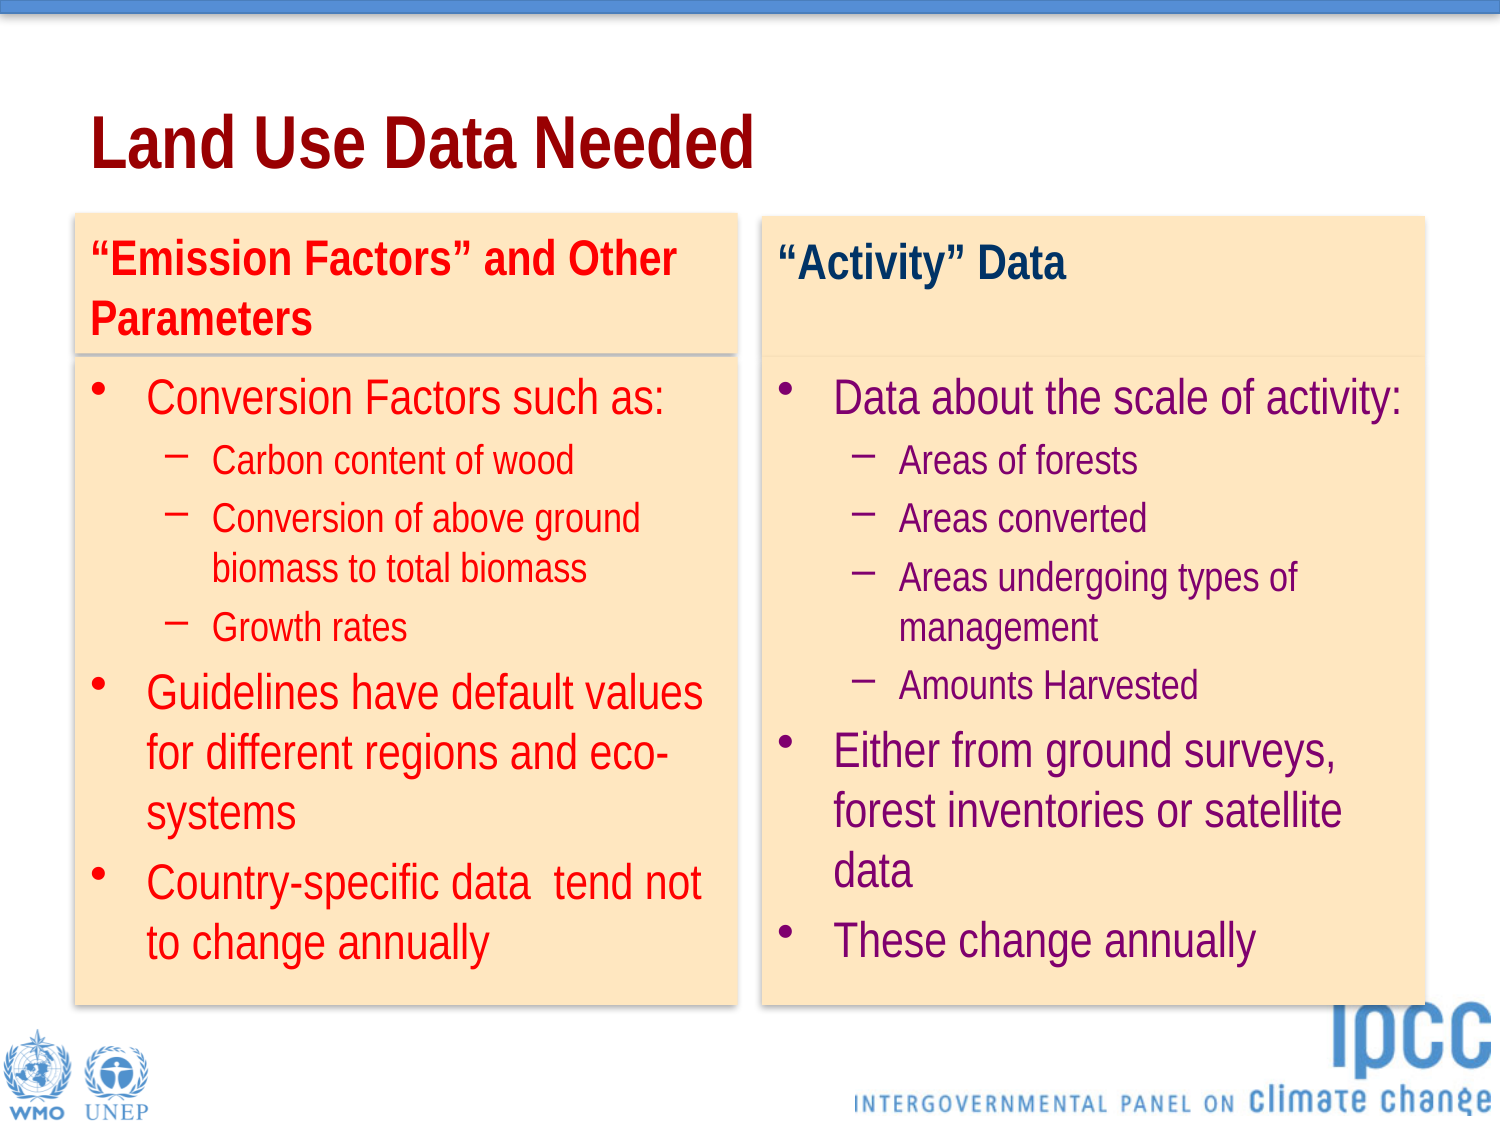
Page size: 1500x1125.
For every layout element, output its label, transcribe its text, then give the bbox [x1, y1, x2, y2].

picture [0, 1027, 153, 1125]
picture [855, 984, 1491, 1116]
list “Emission Factors” and Other Parameters [74, 212, 738, 354]
list Conversion Factors such as: Carbon content of wood Conversion of above ground biomass to total biomass Growth rates Guidelines have default values for different regions and eco-systems Country-specific data tend not to change annually [74, 356, 738, 1006]
title Land Use Data Needed [74, 44, 1426, 233]
list Data about the scale of activity: Areas of forests Areas converted Areas undergoing types of management Amounts Harvested Either from ground surveys, forest inventories or satellite data These change annually [761, 356, 1426, 1006]
list “Activity” Data [761, 215, 1426, 356]
